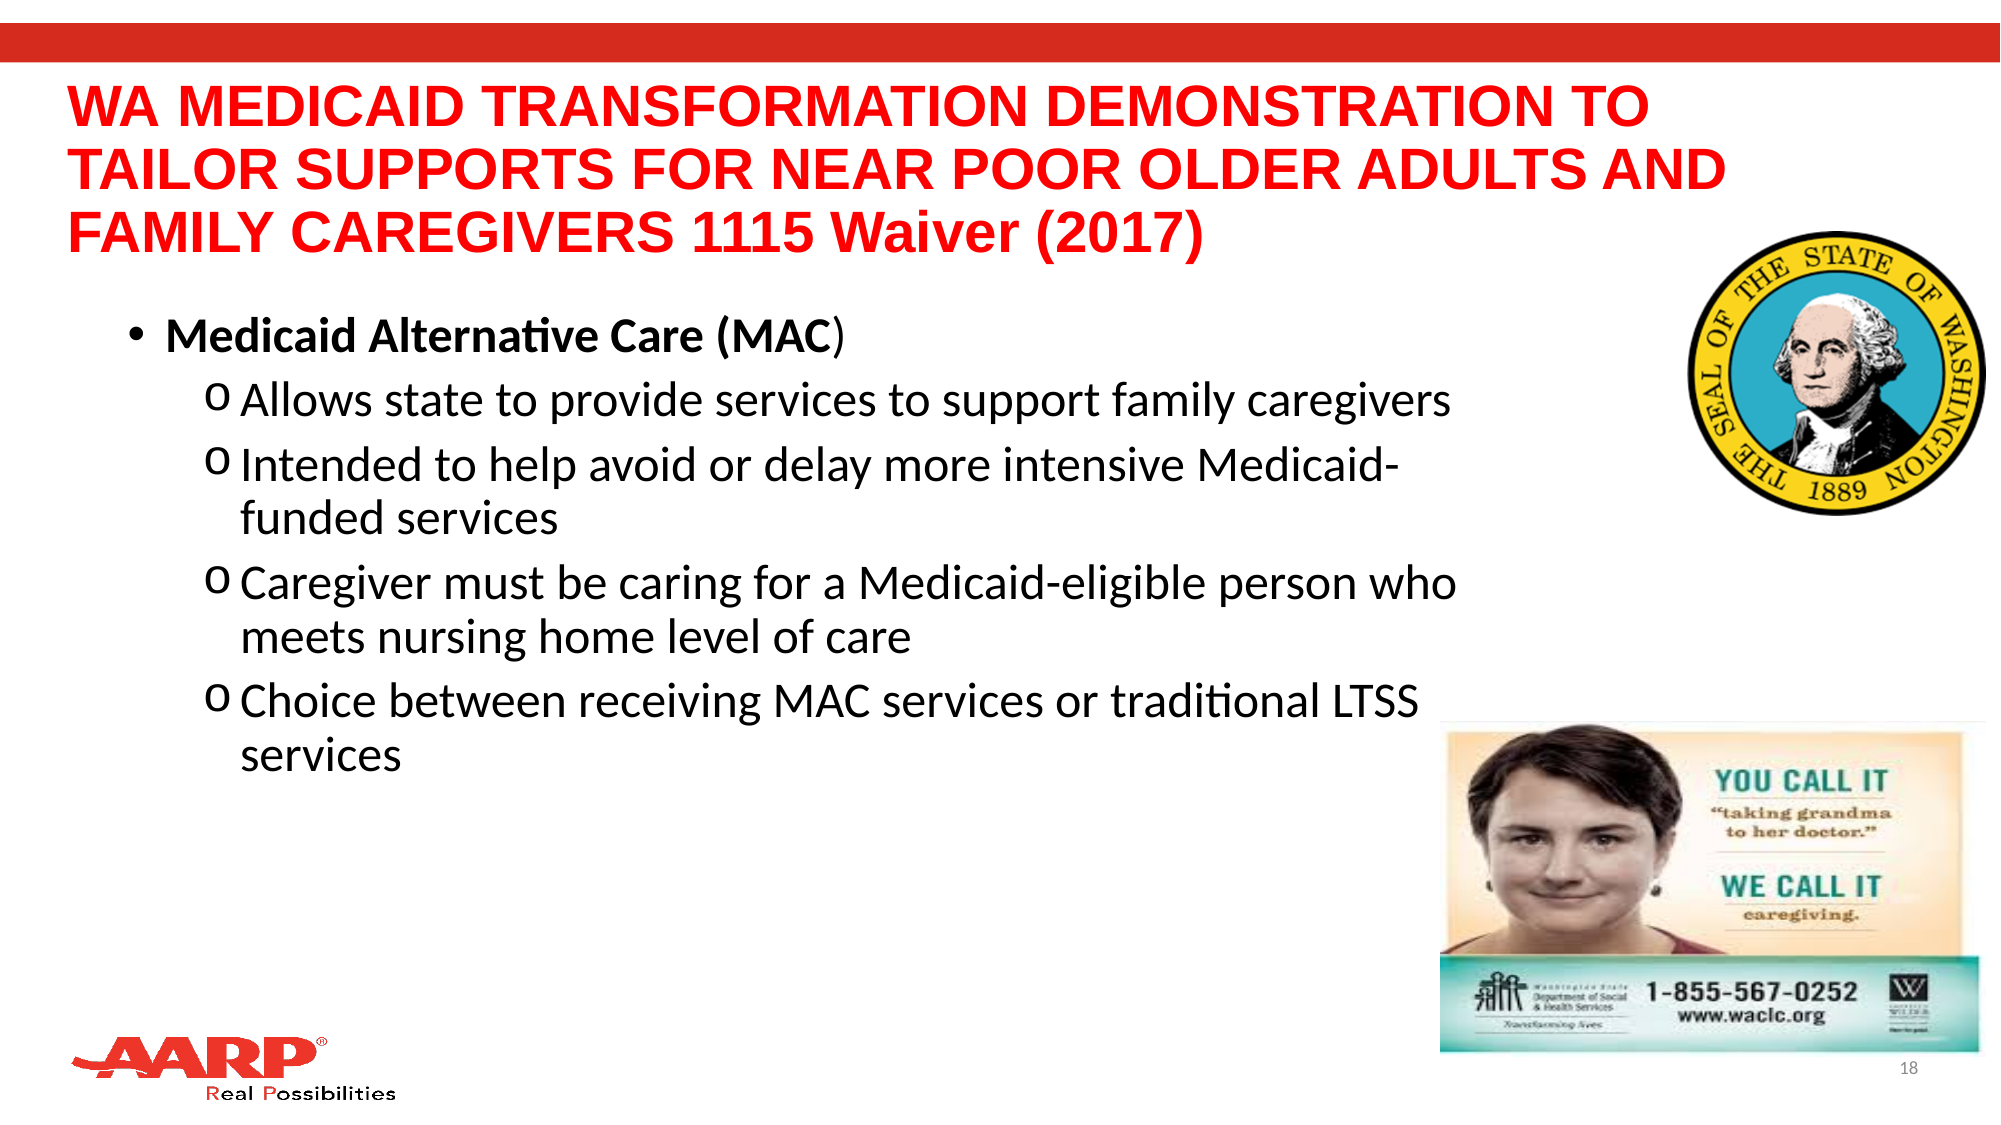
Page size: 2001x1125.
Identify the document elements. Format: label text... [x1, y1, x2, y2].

picture [1687, 231, 1986, 516]
list Medicaid Alternative Care (MAC) Allows state to provide services to support family caregivers Intended to help avoid or delay more intensive Medicaid-funded services Caregiver must be caring for a Medicaid-eligible person who meets nursing home level of care Choice between receiving MAC services or traditional LTSS services [37, 301, 1521, 1044]
title WA MEDICAID TRANSFORMATION DEMONSTRATION TO TAILOR SUPPORTS FOR NEAR POOR OLDER ADULTS AND FAMILY CAREGIVERS 1115 Waiver (2017) [52, 79, 1853, 262]
picture [71, 1044, 395, 1100]
picture [1440, 721, 1986, 1058]
